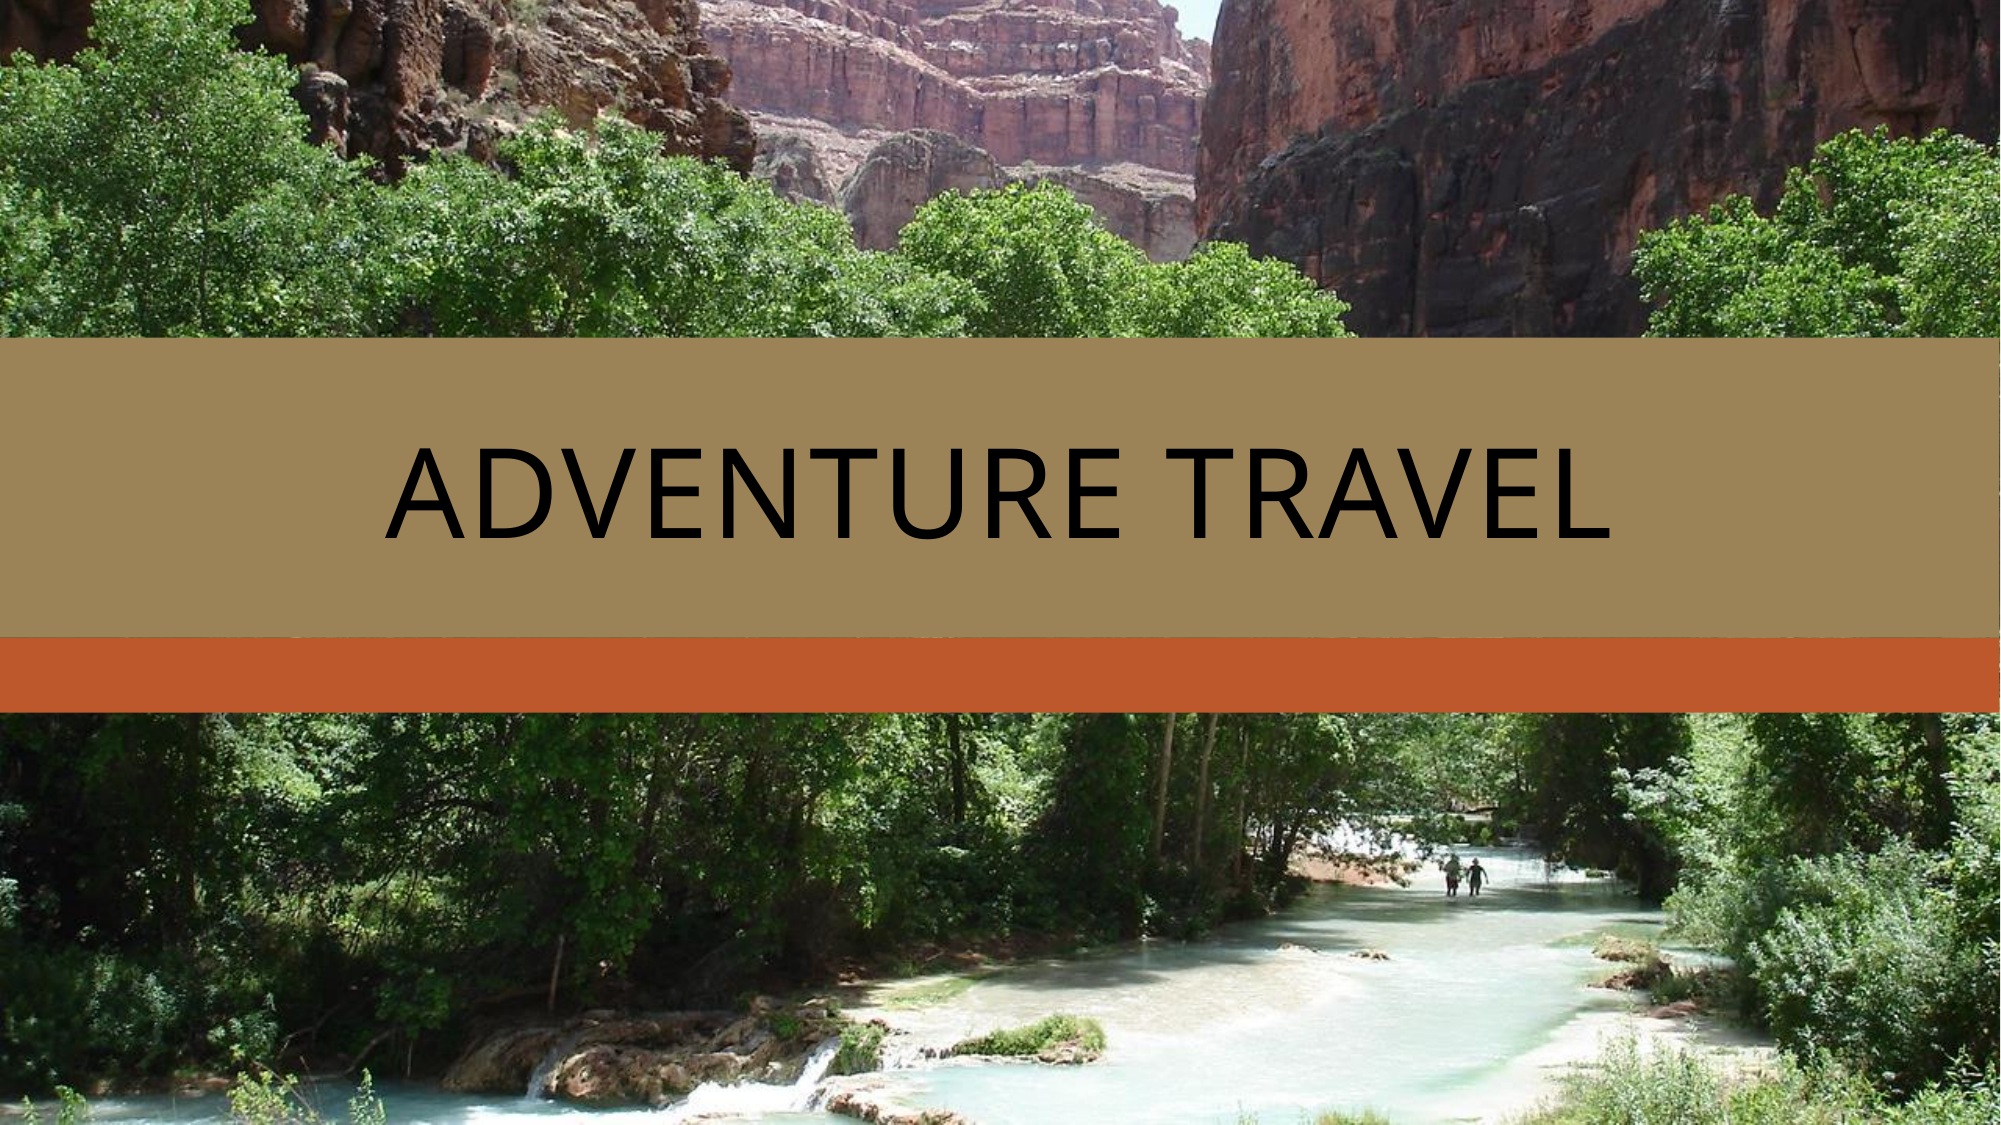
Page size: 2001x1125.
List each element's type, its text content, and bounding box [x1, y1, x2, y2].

title Adventure Travel [77, 360, 1923, 646]
picture [0, 0, 2001, 1125]
